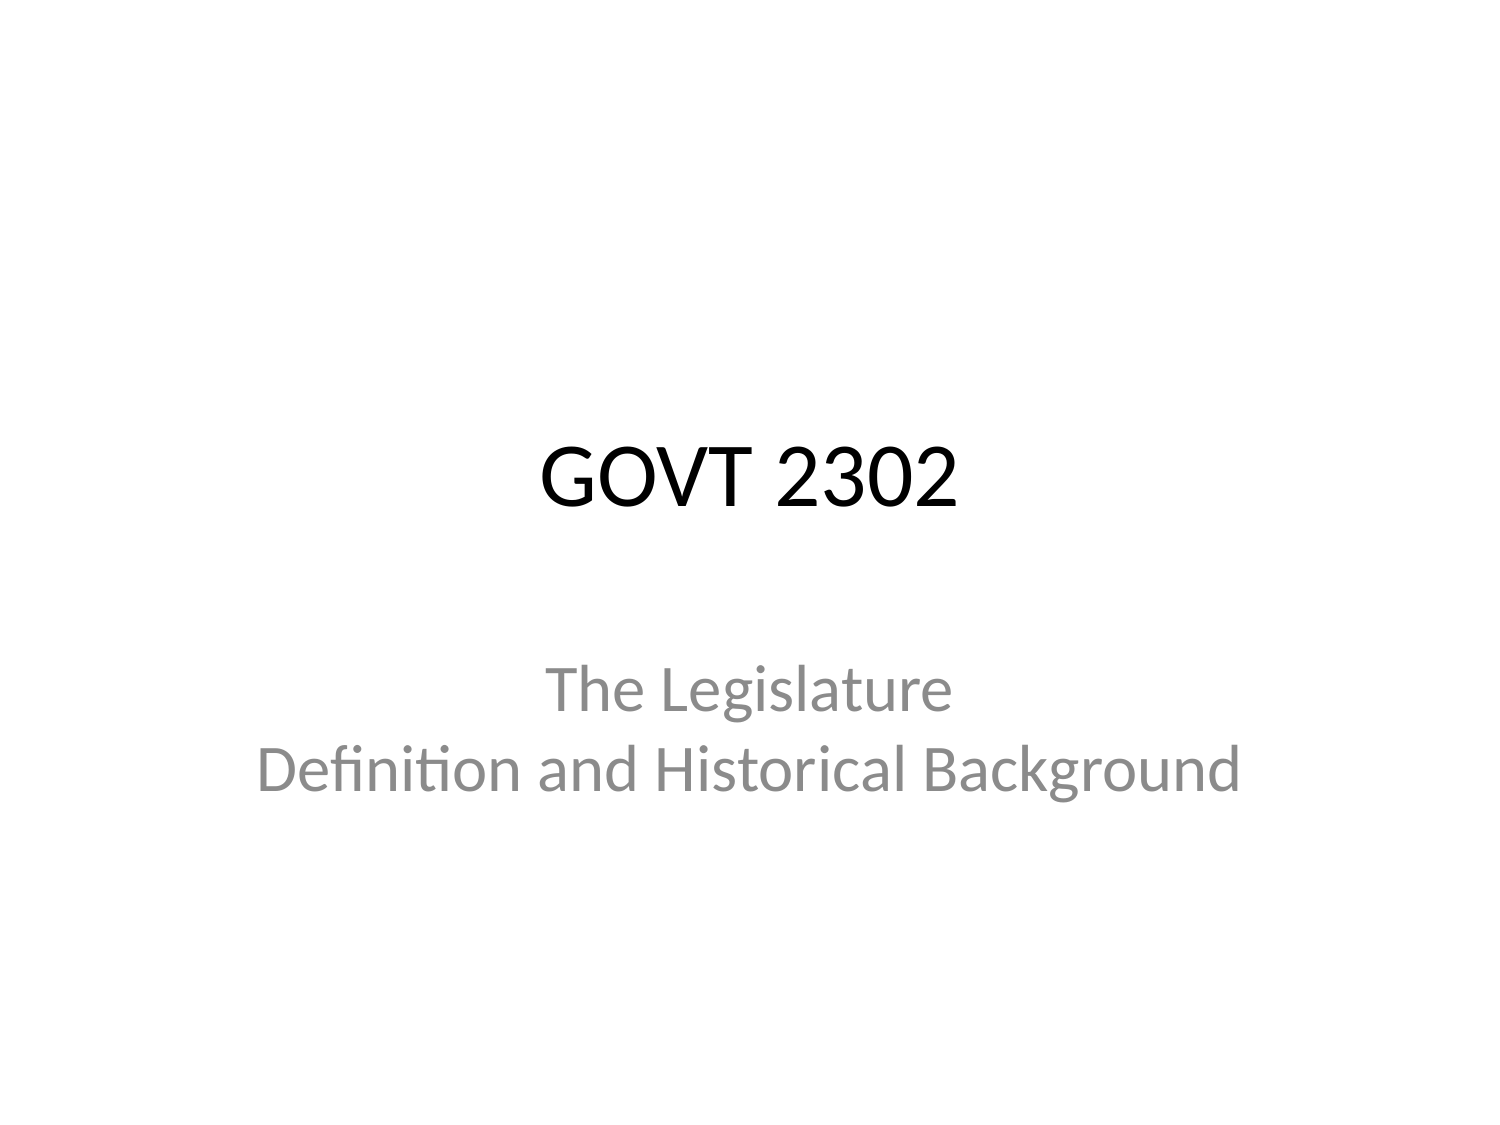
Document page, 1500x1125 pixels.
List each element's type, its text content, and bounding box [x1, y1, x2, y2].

subtitle The Legislature Definition and Historical Background [224, 637, 1276, 926]
title GOVT 2302 [112, 349, 1388, 591]
